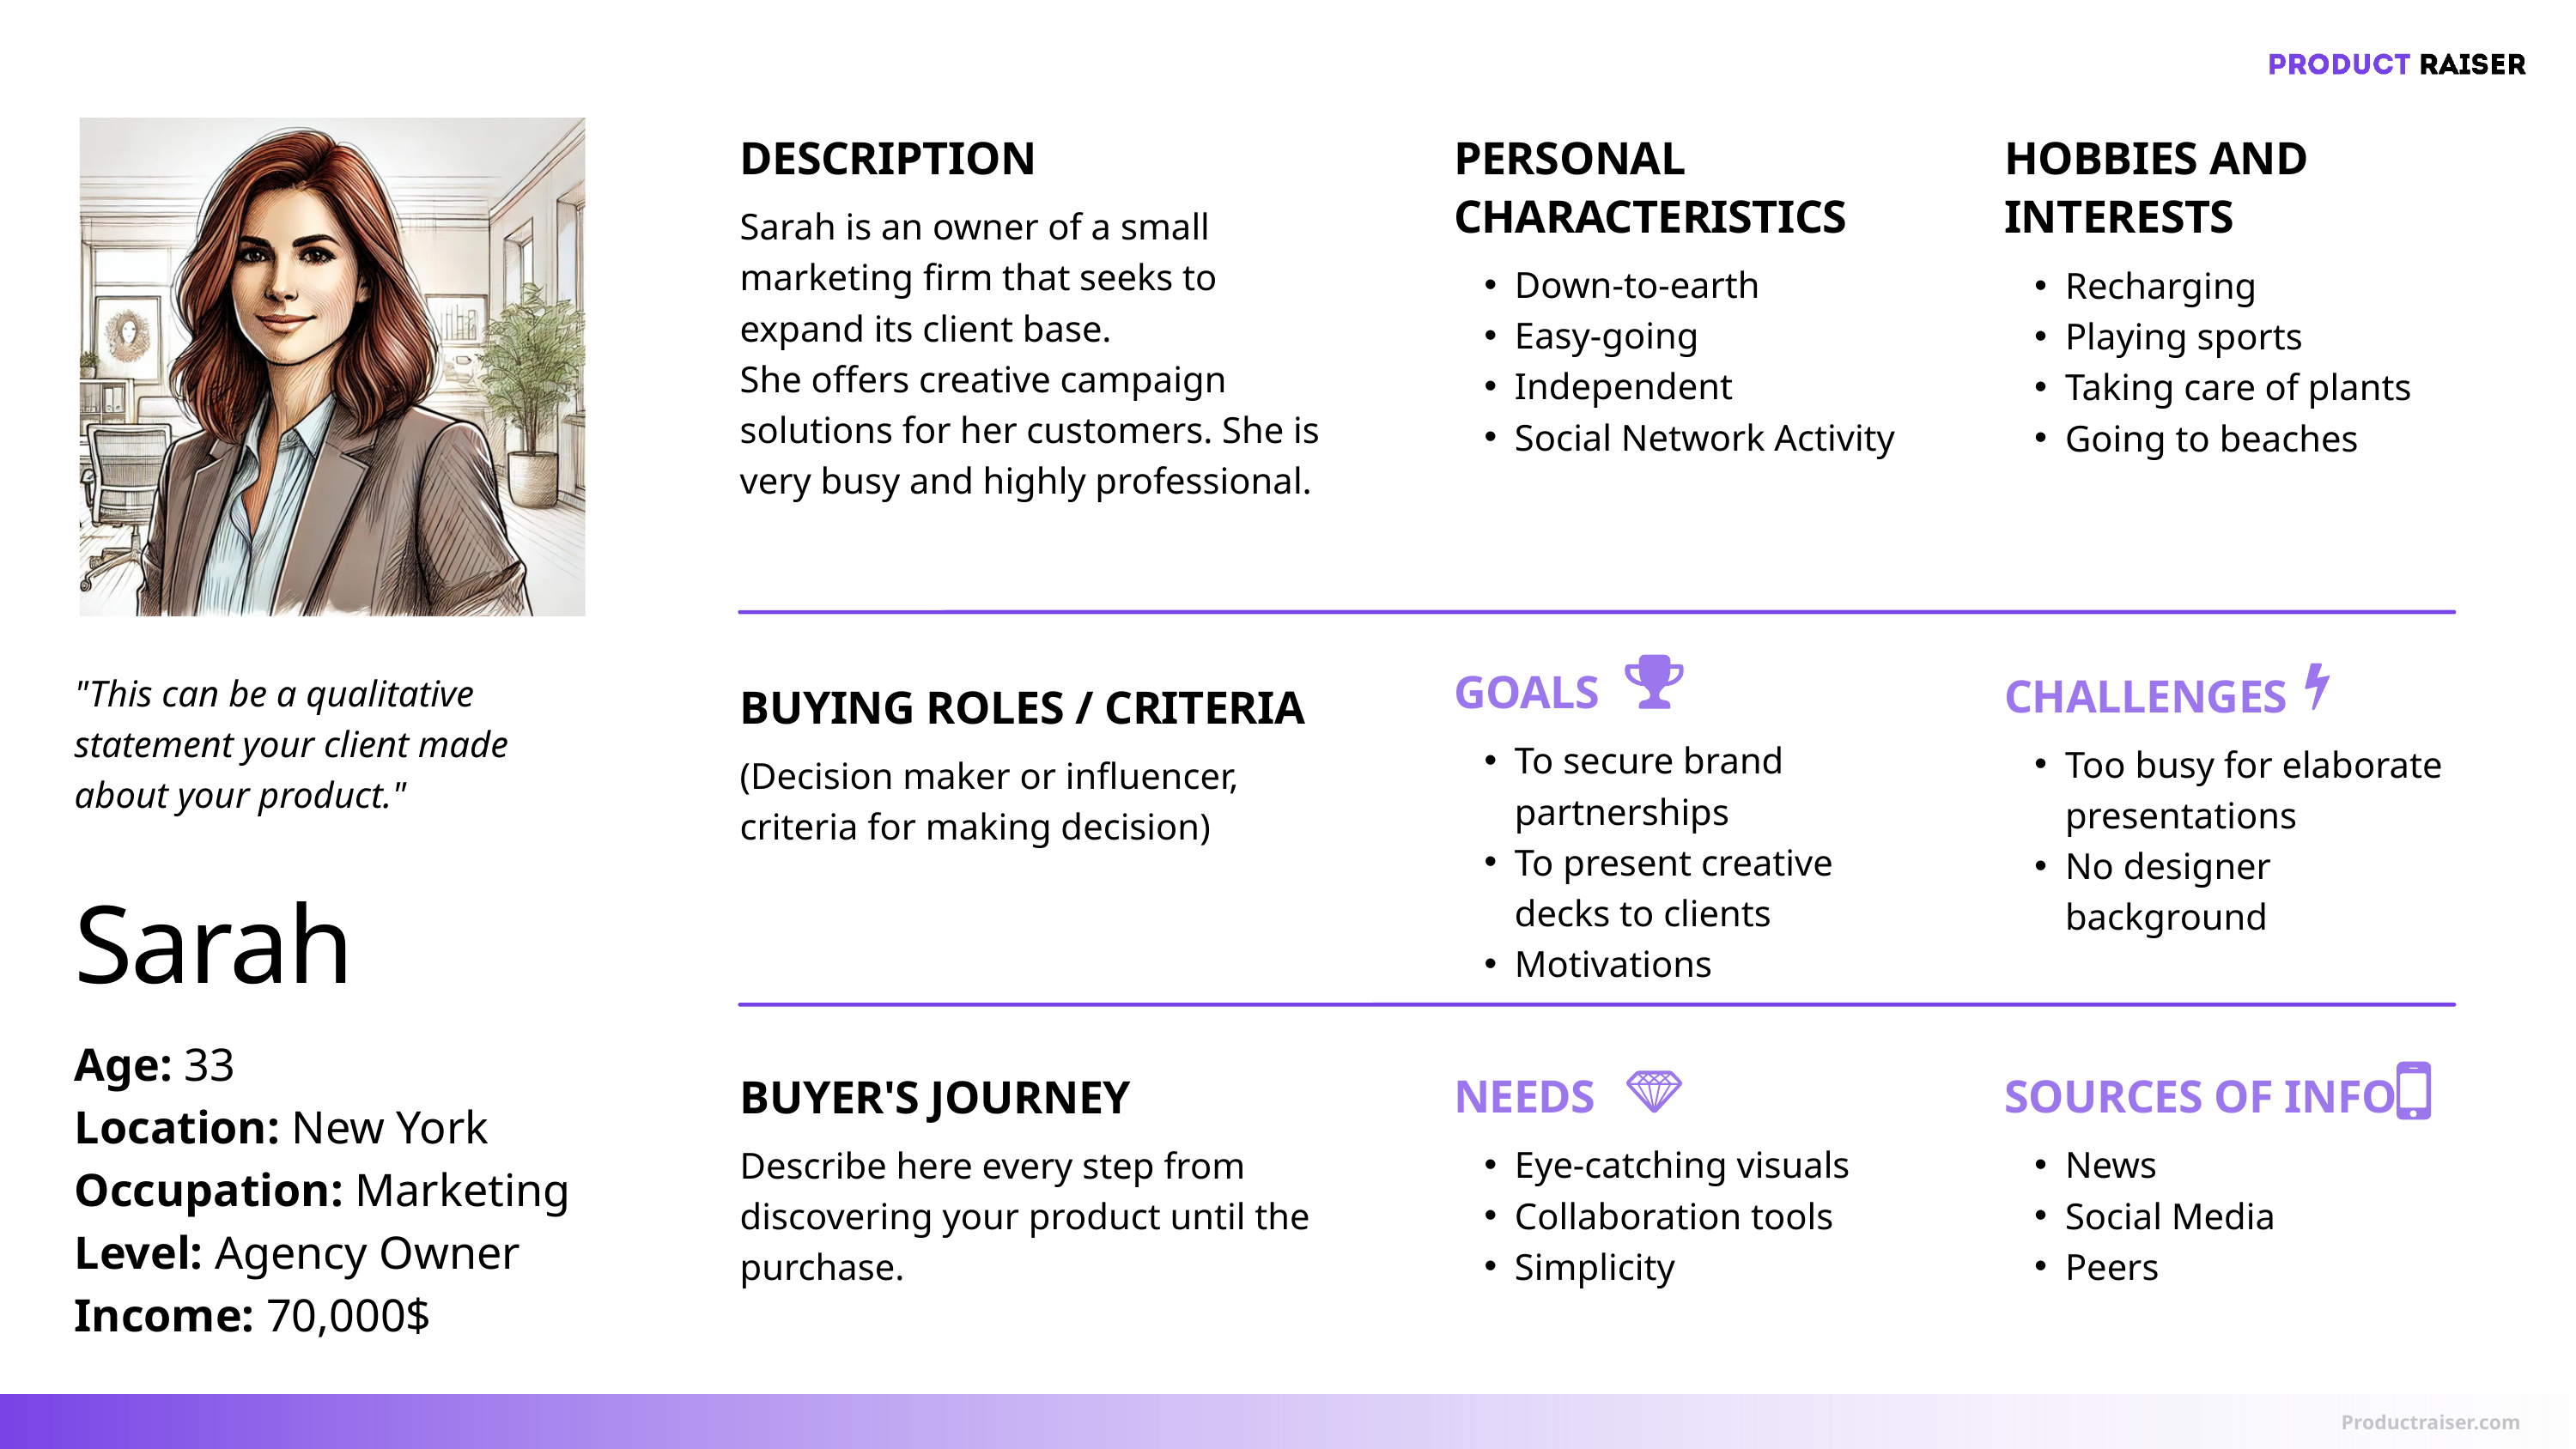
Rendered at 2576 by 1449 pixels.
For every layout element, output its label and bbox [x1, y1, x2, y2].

text_box [2397, 1061, 2431, 1065]
text_box [739, 674, 1355, 844]
text_box [739, 1064, 1355, 1284]
text_box [1453, 658, 1905, 980]
text_box [739, 125, 1346, 497]
text_box [79, 118, 586, 616]
text_box [2003, 128, 2432, 453]
text_box [1453, 1066, 1905, 1282]
text_box [74, 663, 586, 1340]
text_box [1639, 654, 1670, 658]
text_box [0, 1394, 2576, 1449]
text_box [2003, 666, 2455, 931]
text_box [2003, 1066, 2455, 1283]
picture [2254, 34, 2539, 98]
text_box [1453, 128, 1905, 451]
